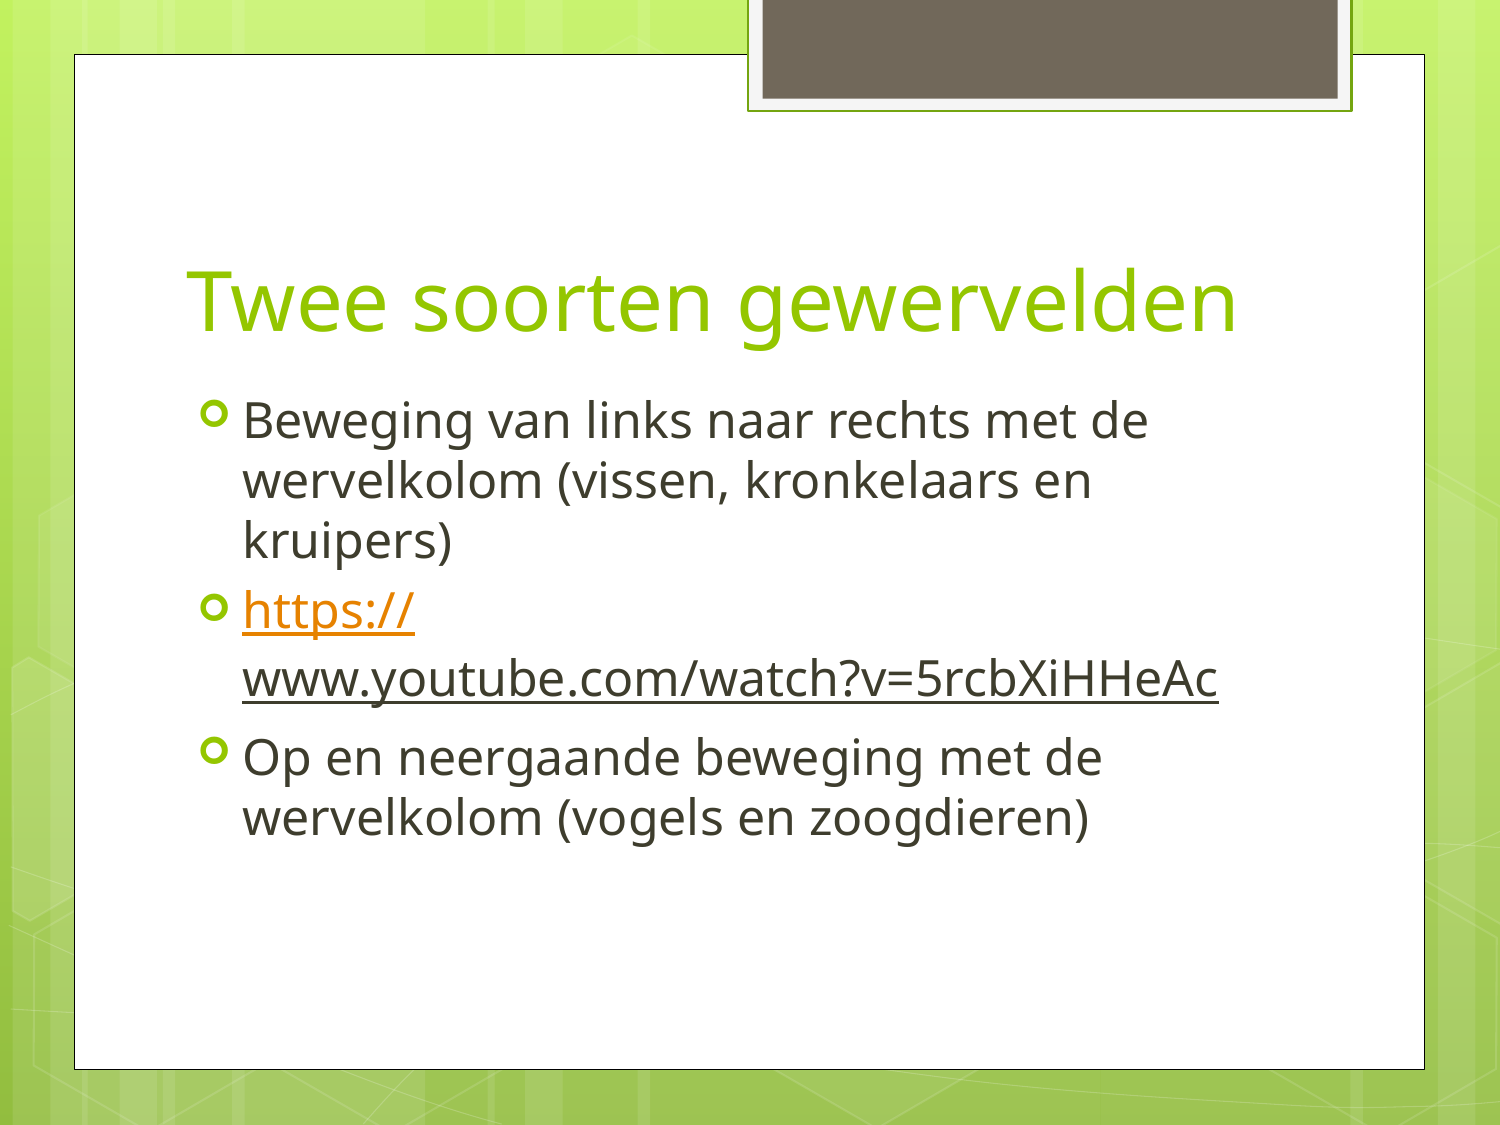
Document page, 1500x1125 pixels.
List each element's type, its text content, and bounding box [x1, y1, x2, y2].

title Twee soorten gewervelden [171, 168, 1324, 357]
list Beweging van links naar rechts met de wervelkolom (vissen, kronkelaars en kruipers) https://www.youtube.com/watch?v=5rcbXiHHeAc Op en neergaande beweging met de wervelkolom (vogels en zoogdieren) [171, 381, 1283, 957]
